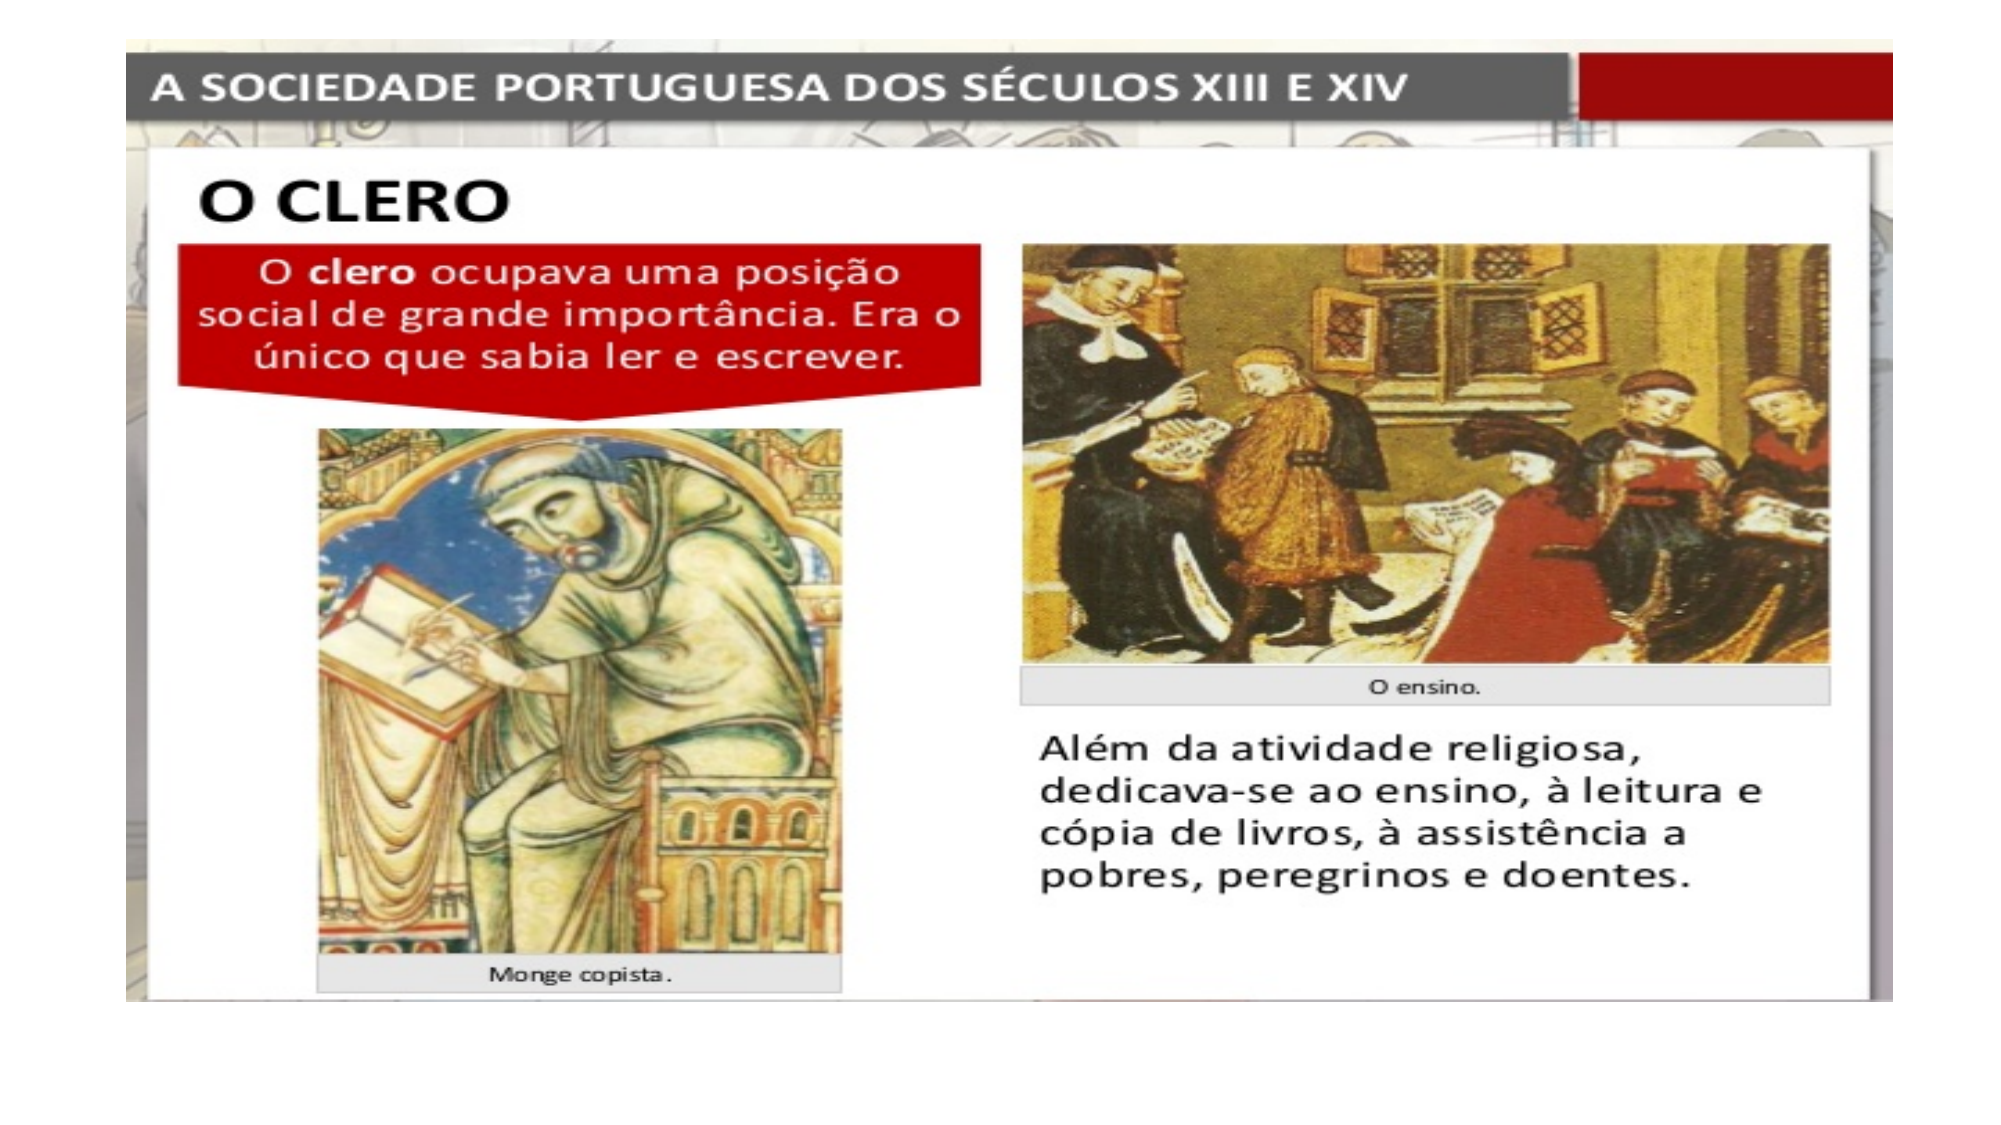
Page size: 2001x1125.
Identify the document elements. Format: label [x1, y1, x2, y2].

list [126, 39, 1893, 1002]
